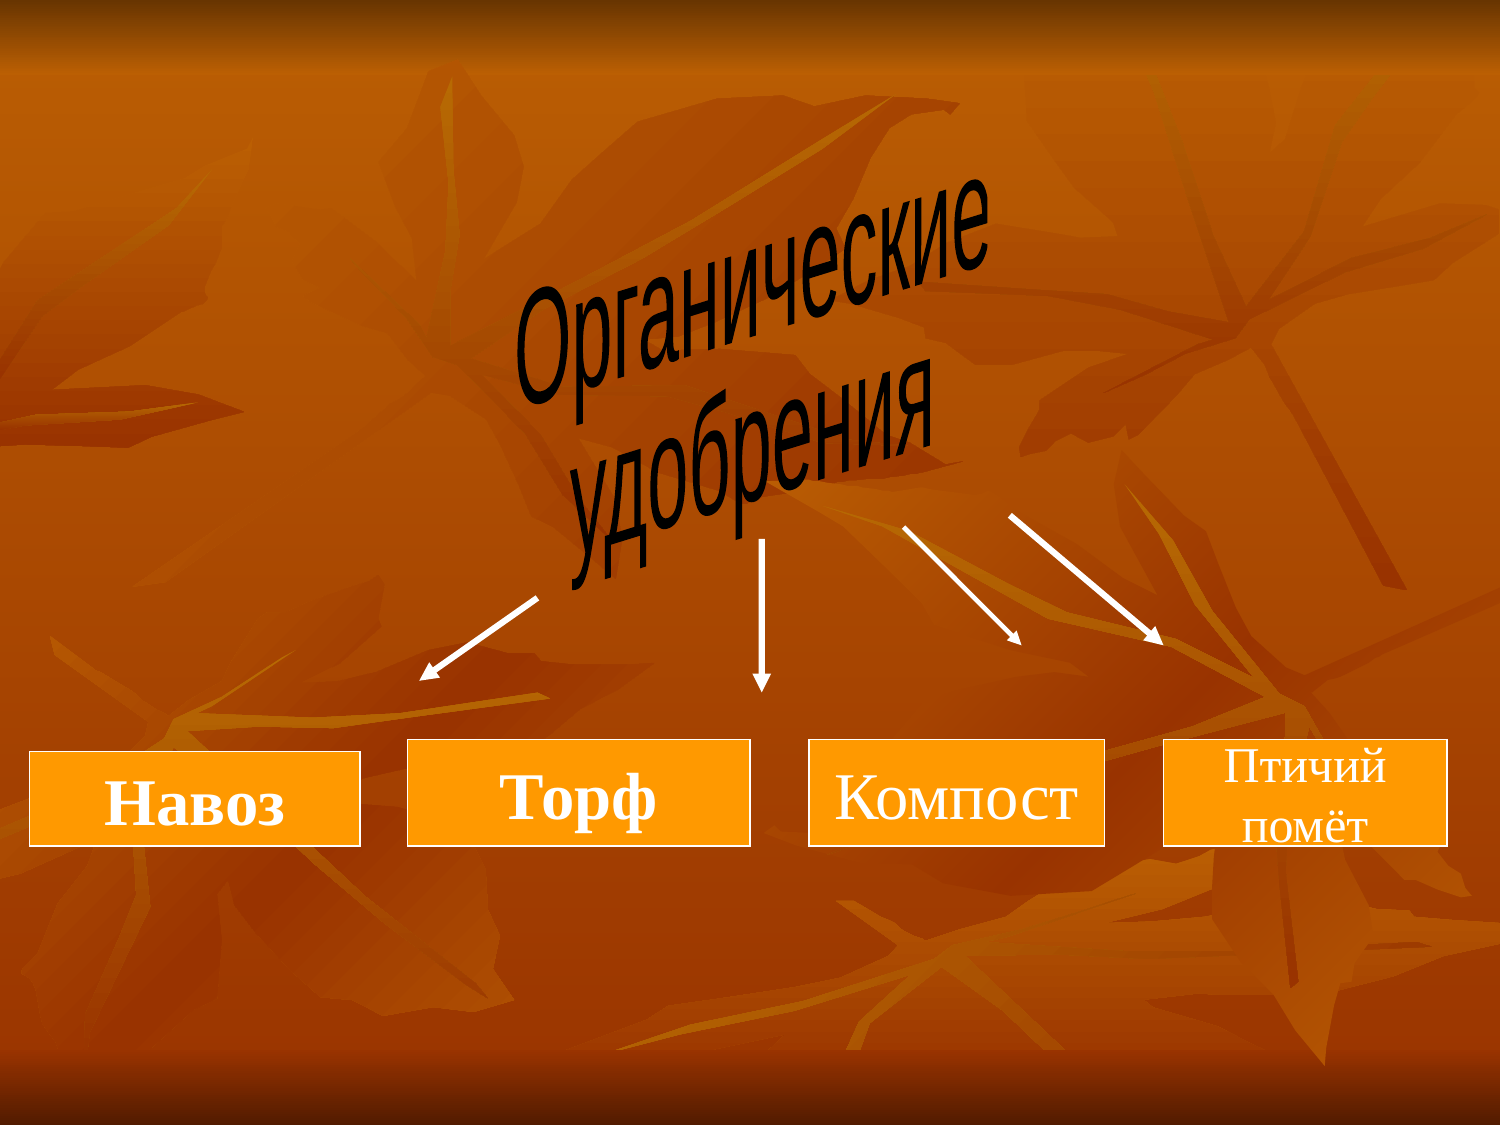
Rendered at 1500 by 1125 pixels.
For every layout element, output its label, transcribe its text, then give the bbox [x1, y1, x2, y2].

text_box Компост [809, 739, 1105, 847]
text_box [755, 538, 768, 693]
text_box Птичий помёт [1163, 739, 1447, 847]
text_box Торф [407, 739, 750, 847]
text_box [419, 597, 538, 681]
text_box [1009, 515, 1164, 646]
text_box [903, 526, 1022, 646]
text_box Навоз [29, 751, 361, 847]
